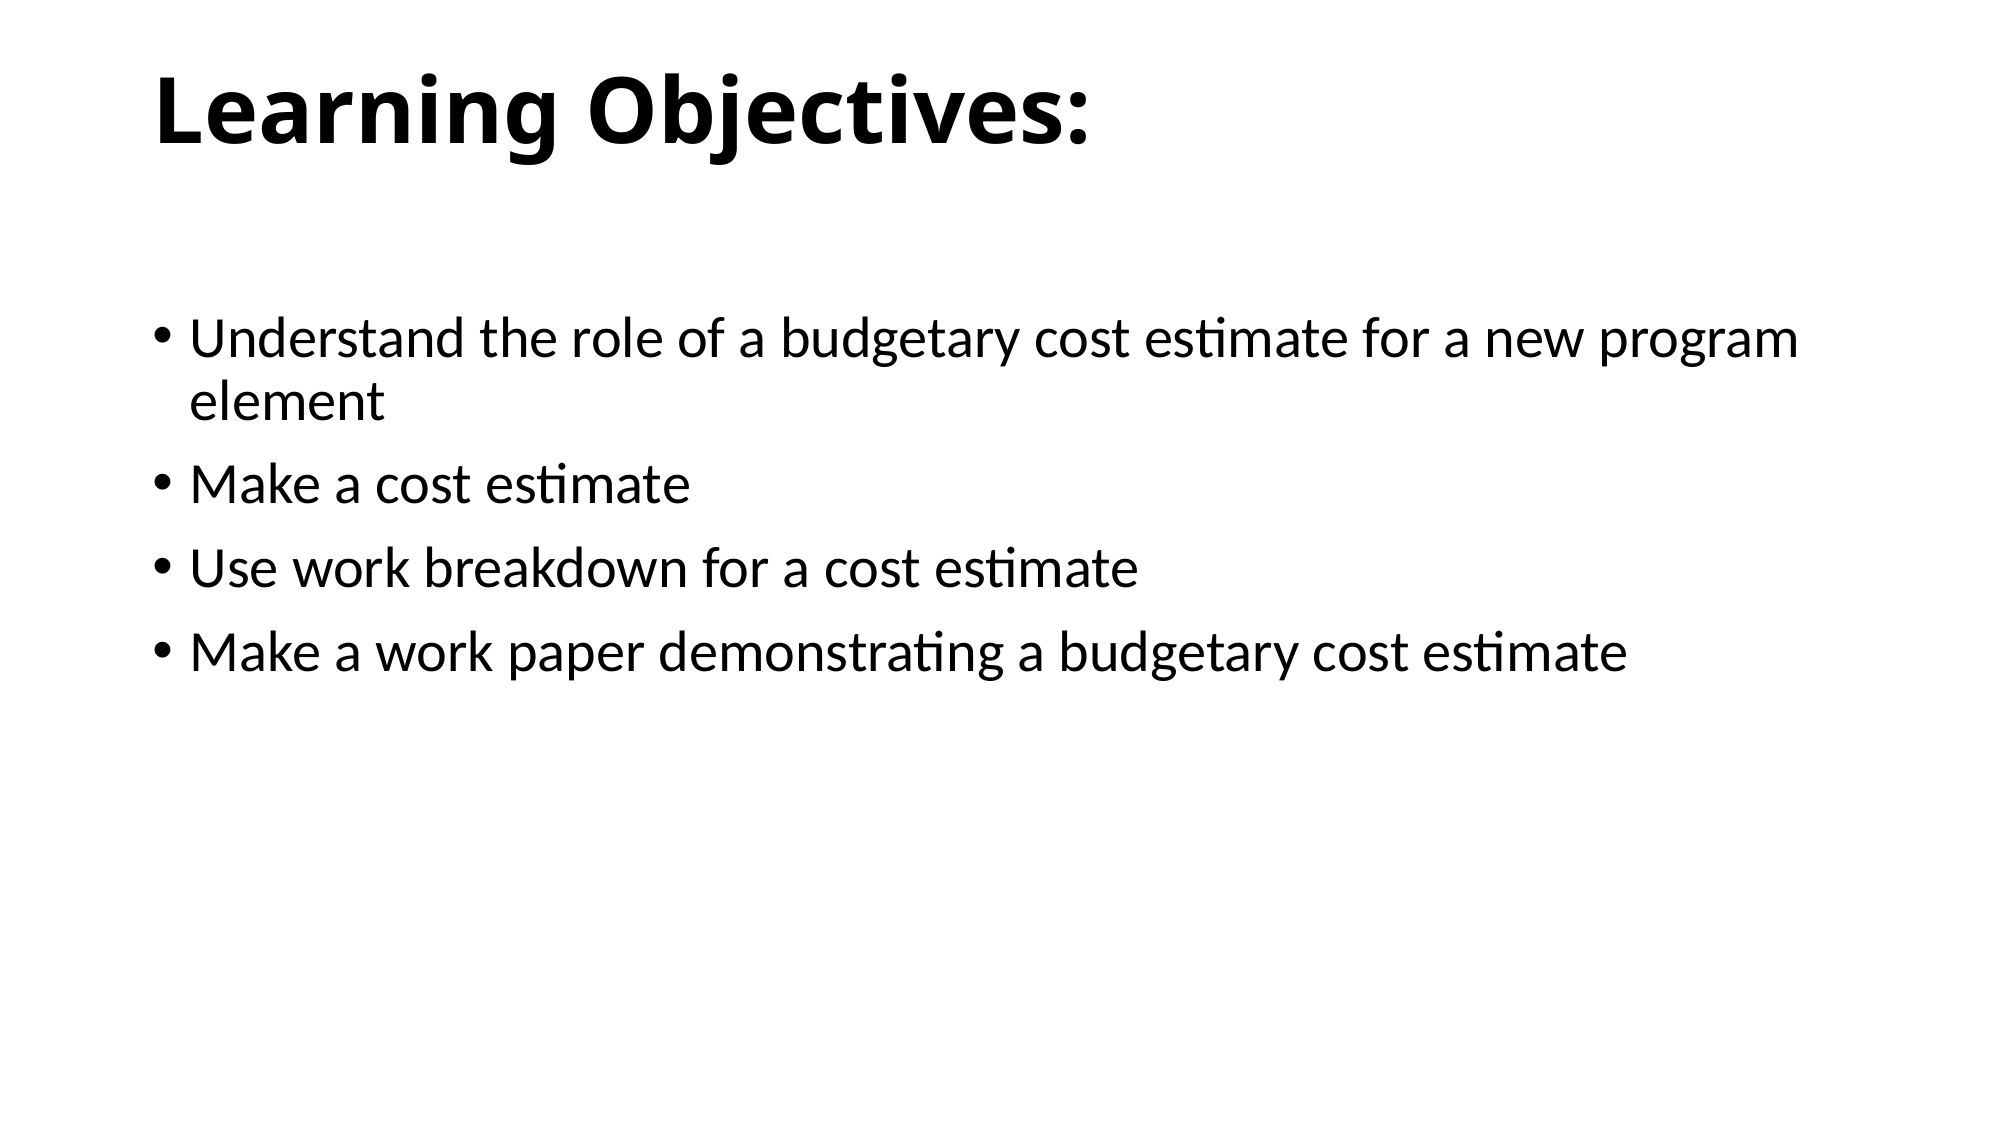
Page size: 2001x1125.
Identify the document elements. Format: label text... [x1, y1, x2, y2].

title Learning Objectives: [137, 59, 1863, 278]
list Understand the role of a budgetary cost estimate for a new program element Make a cost estimate Use work breakdown for a cost estimate Make a work paper demonstrating a budgetary cost estimate [137, 299, 1863, 1014]
